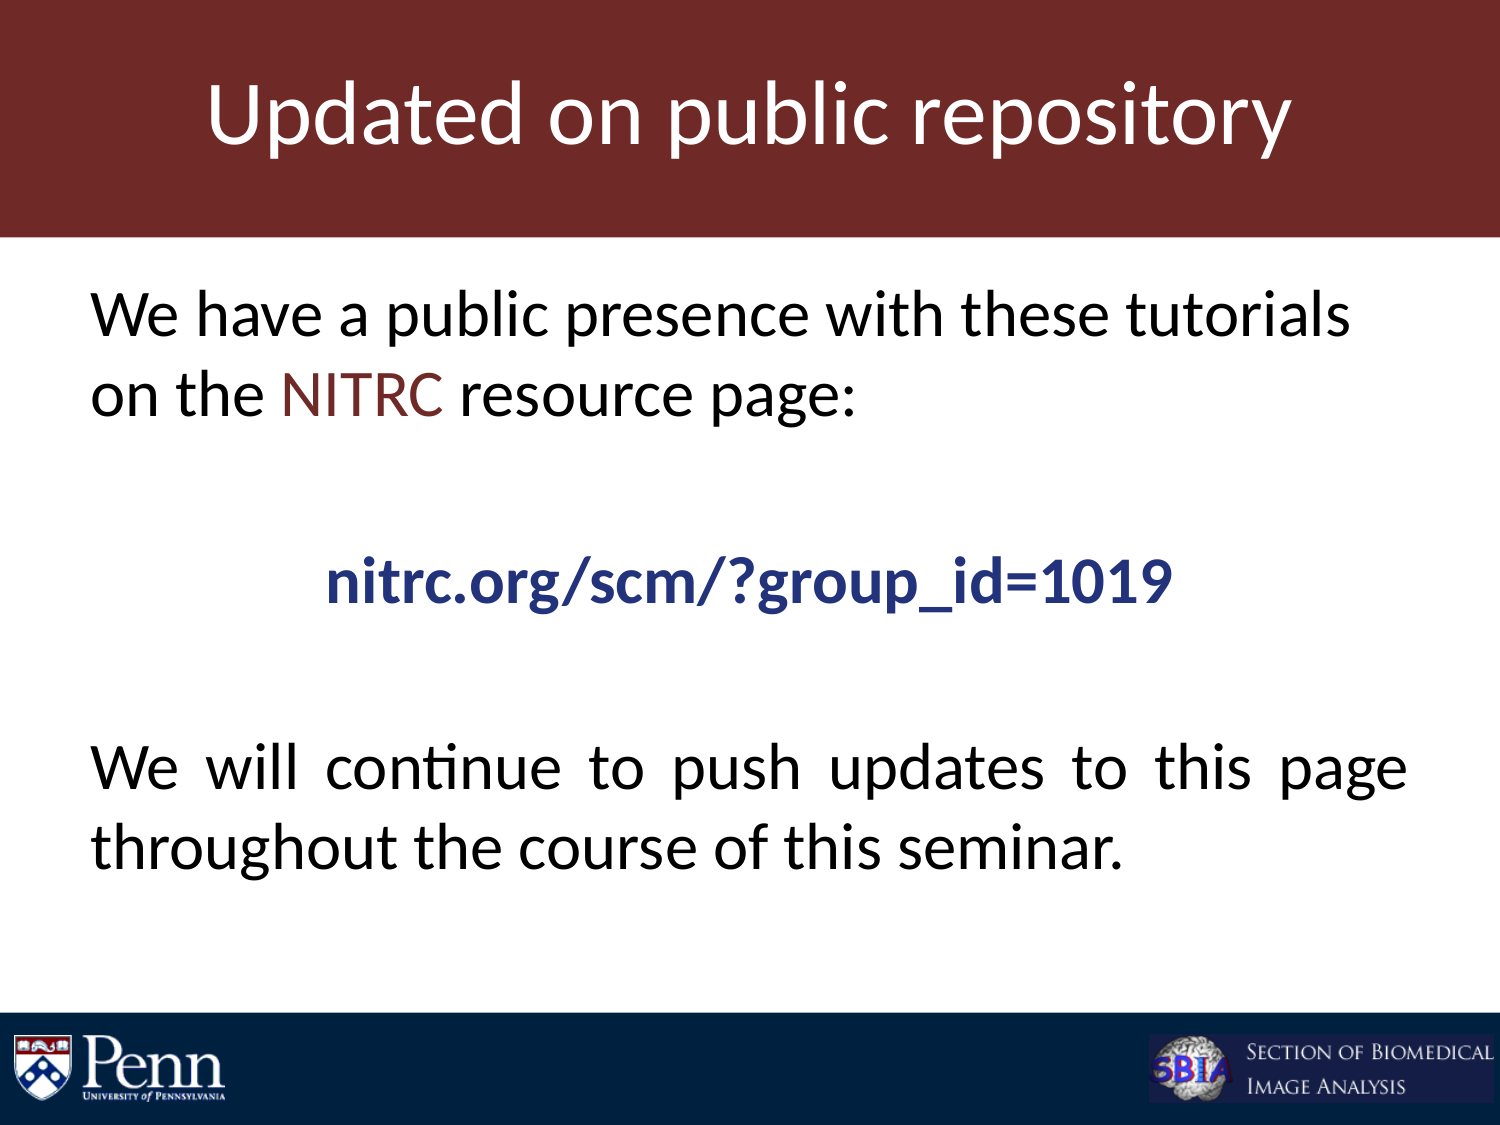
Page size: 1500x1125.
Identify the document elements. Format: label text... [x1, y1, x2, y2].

list We have a public presence with these tutorials on the NITRC resource page: nitrc.org/scm/?group_id=1019 We will continue to push updates to this page throughout the course of this seminar. [75, 262, 1425, 1013]
title Updated on public repository [75, 45, 1425, 238]
picture [1149, 1034, 1494, 1103]
picture [14, 1035, 225, 1102]
